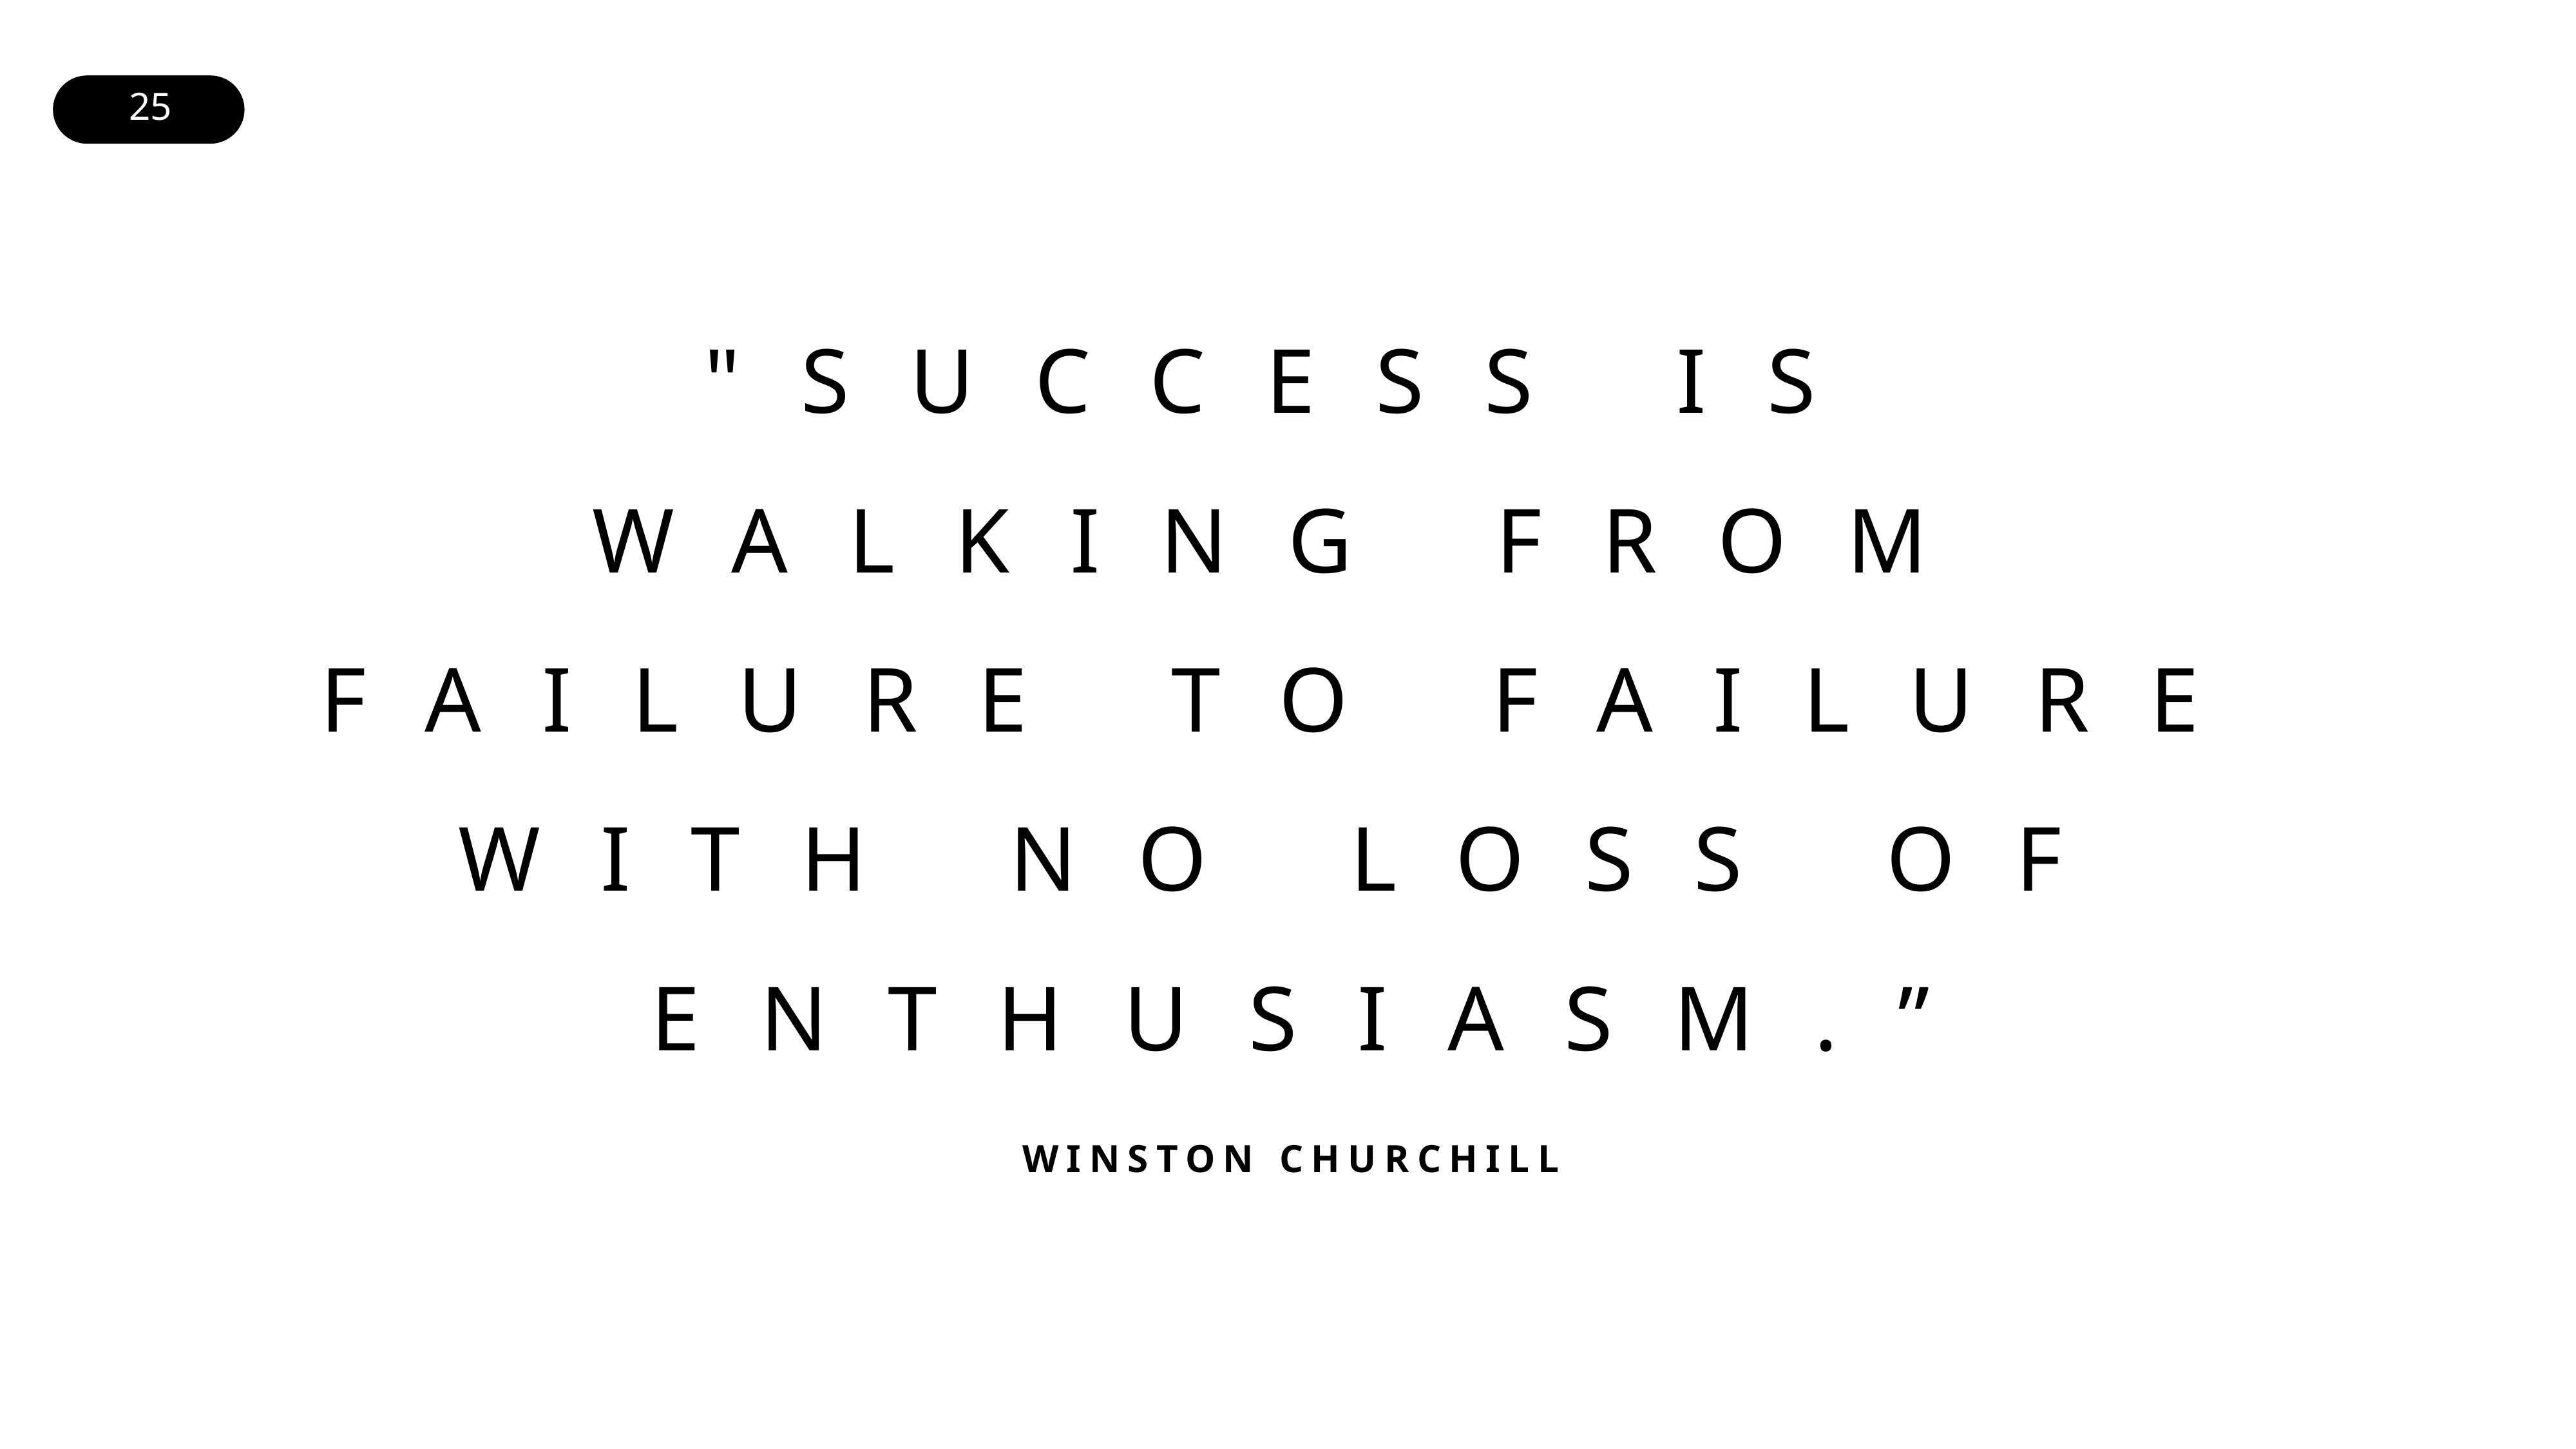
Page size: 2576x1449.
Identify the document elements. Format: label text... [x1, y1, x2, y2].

text_box "SUCCESS IS WALKING FROM FAILURE TO FAILURE WITH NO LOSS OF ENTHUSIASM.” [287, 267, 2295, 1074]
text_box WINSTON CHURCHILL [605, 1108, 1977, 1185]
